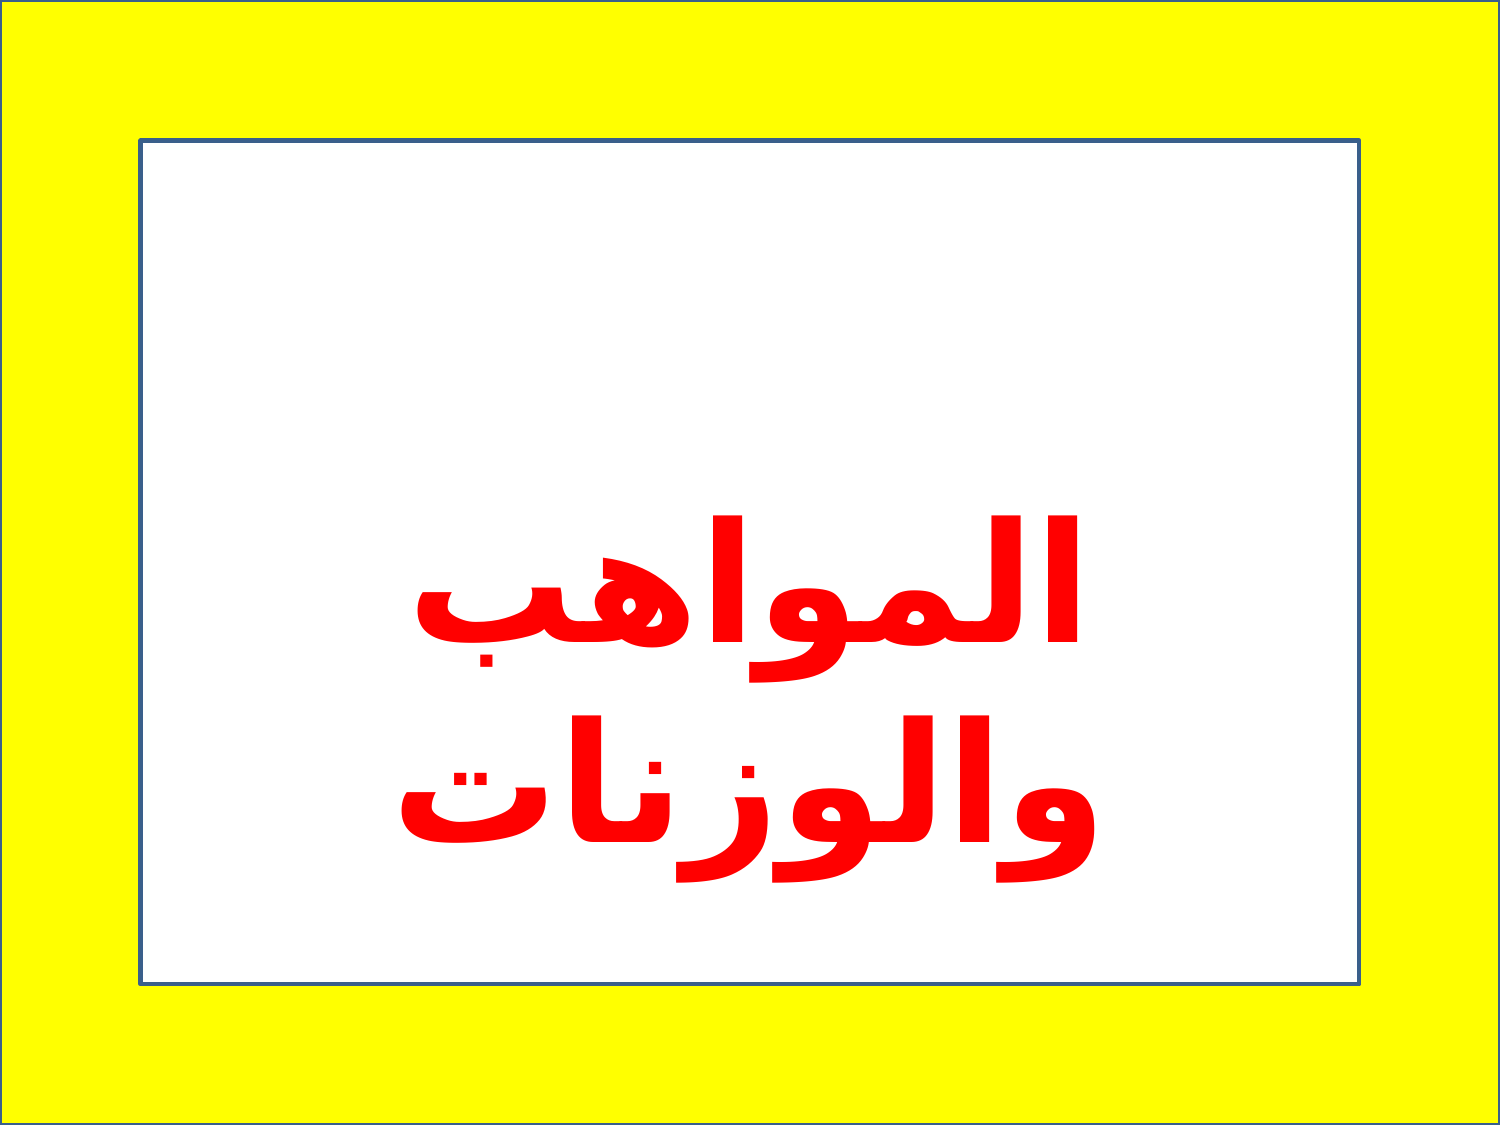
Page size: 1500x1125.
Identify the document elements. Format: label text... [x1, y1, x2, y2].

text_box [0, 0, 1500, 1125]
text_box المواهب والوزنات [140, 468, 1360, 884]
